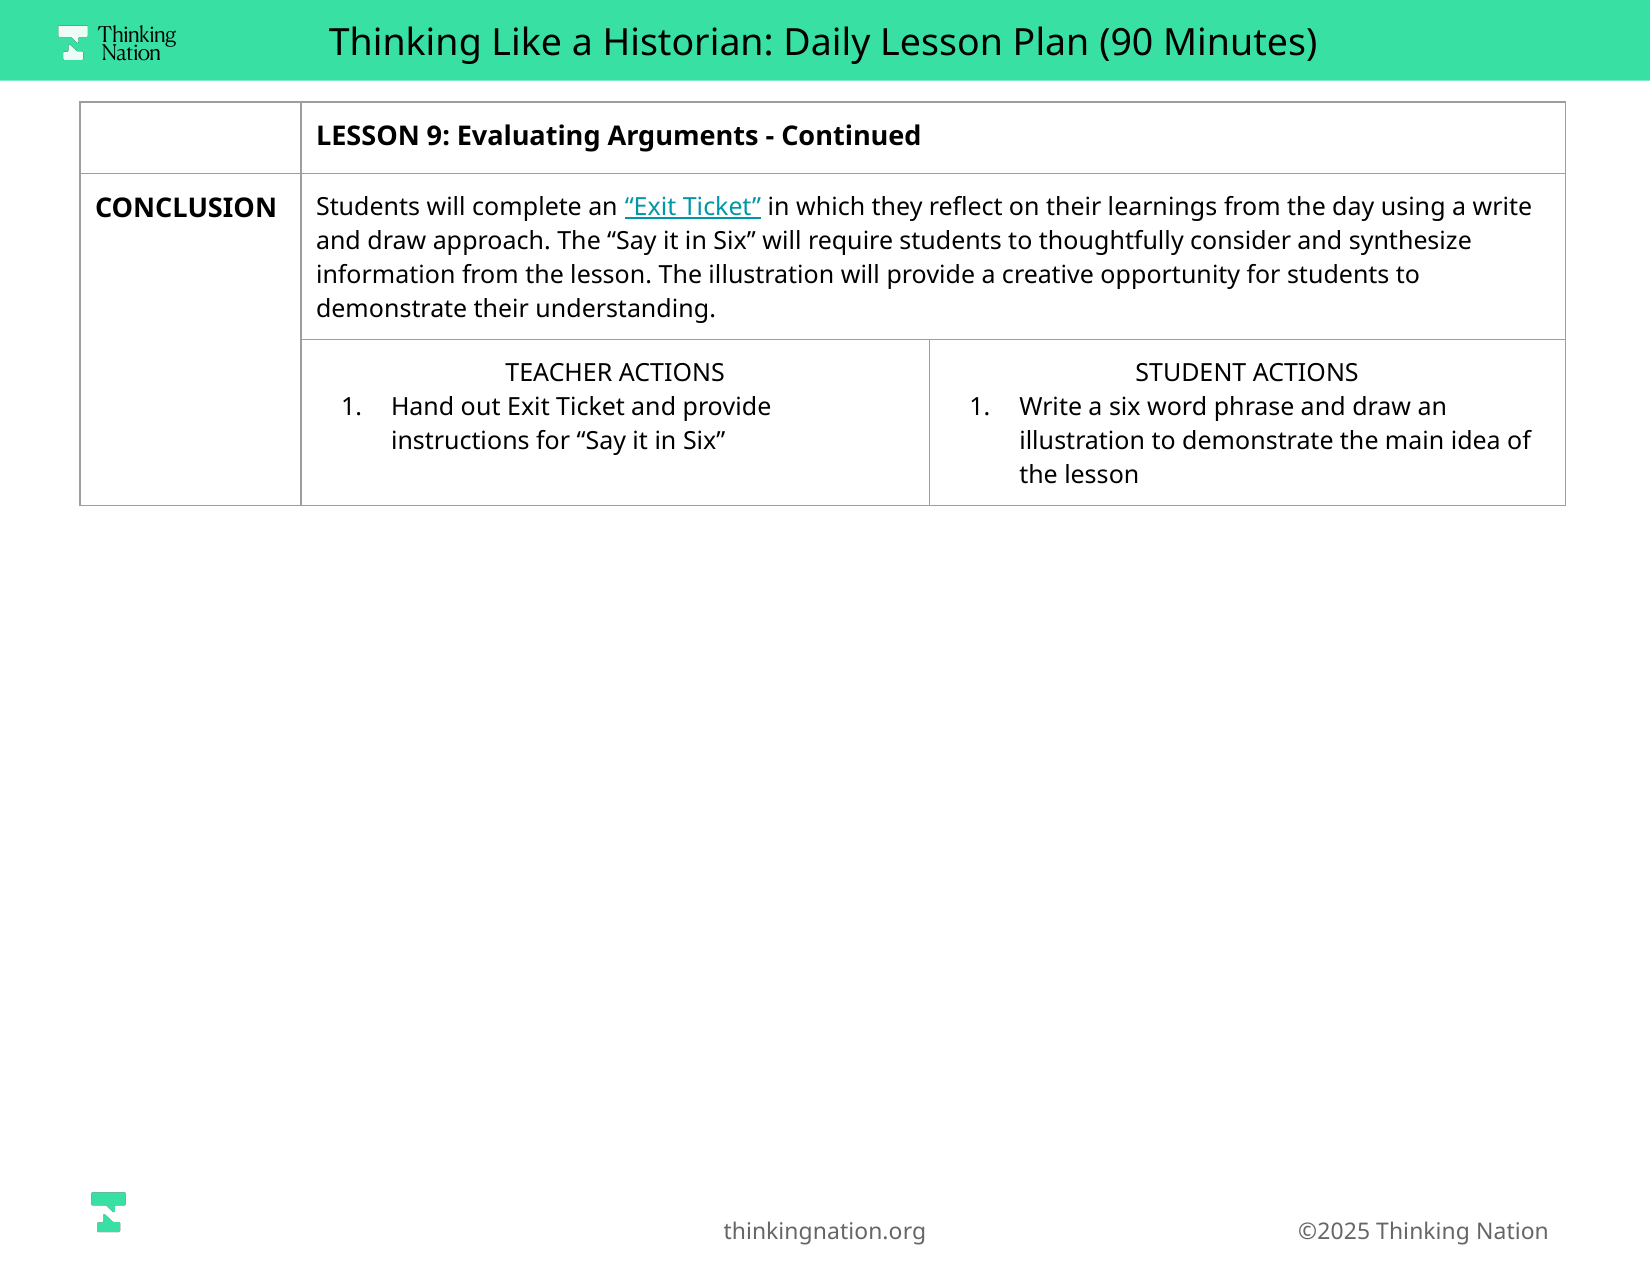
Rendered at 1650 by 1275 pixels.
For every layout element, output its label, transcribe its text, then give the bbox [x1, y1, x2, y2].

table_cell TEACHER ACTIONS Hand out Exit Ticket and provide instructions for “Say it in Six” [302, 340, 929, 505]
table_header [81, 103, 300, 173]
table_header LESSON 9: Evaluating Arguments - Continued [302, 103, 1565, 173]
table_cell STUDENT ACTIONS Write a six word phrase and draw an illustration to demonstrate the main idea of the lesson [930, 340, 1565, 505]
table_cell CONCLUSION [81, 174, 300, 505]
text_box thinkingnation.org [629, 1200, 1021, 1240]
picture [45, 14, 180, 71]
table_cell Students will complete an “Exit Ticket” in which they reflect on their learnings from the day using a write and draw approach. The “Say it in Six” will require students to thoughtfully consider and synthesize information from the lesson. The illustration will provide a creative opportunity for students to demonstrate their understanding. [302, 174, 1565, 339]
text_box ©2025 Thinking Nation [1174, 1200, 1566, 1240]
picture [80, 1184, 136, 1240]
text_box Thinking Like a Historian: Daily Lesson Plan (90 Minutes) [0, 0, 1650, 81]
